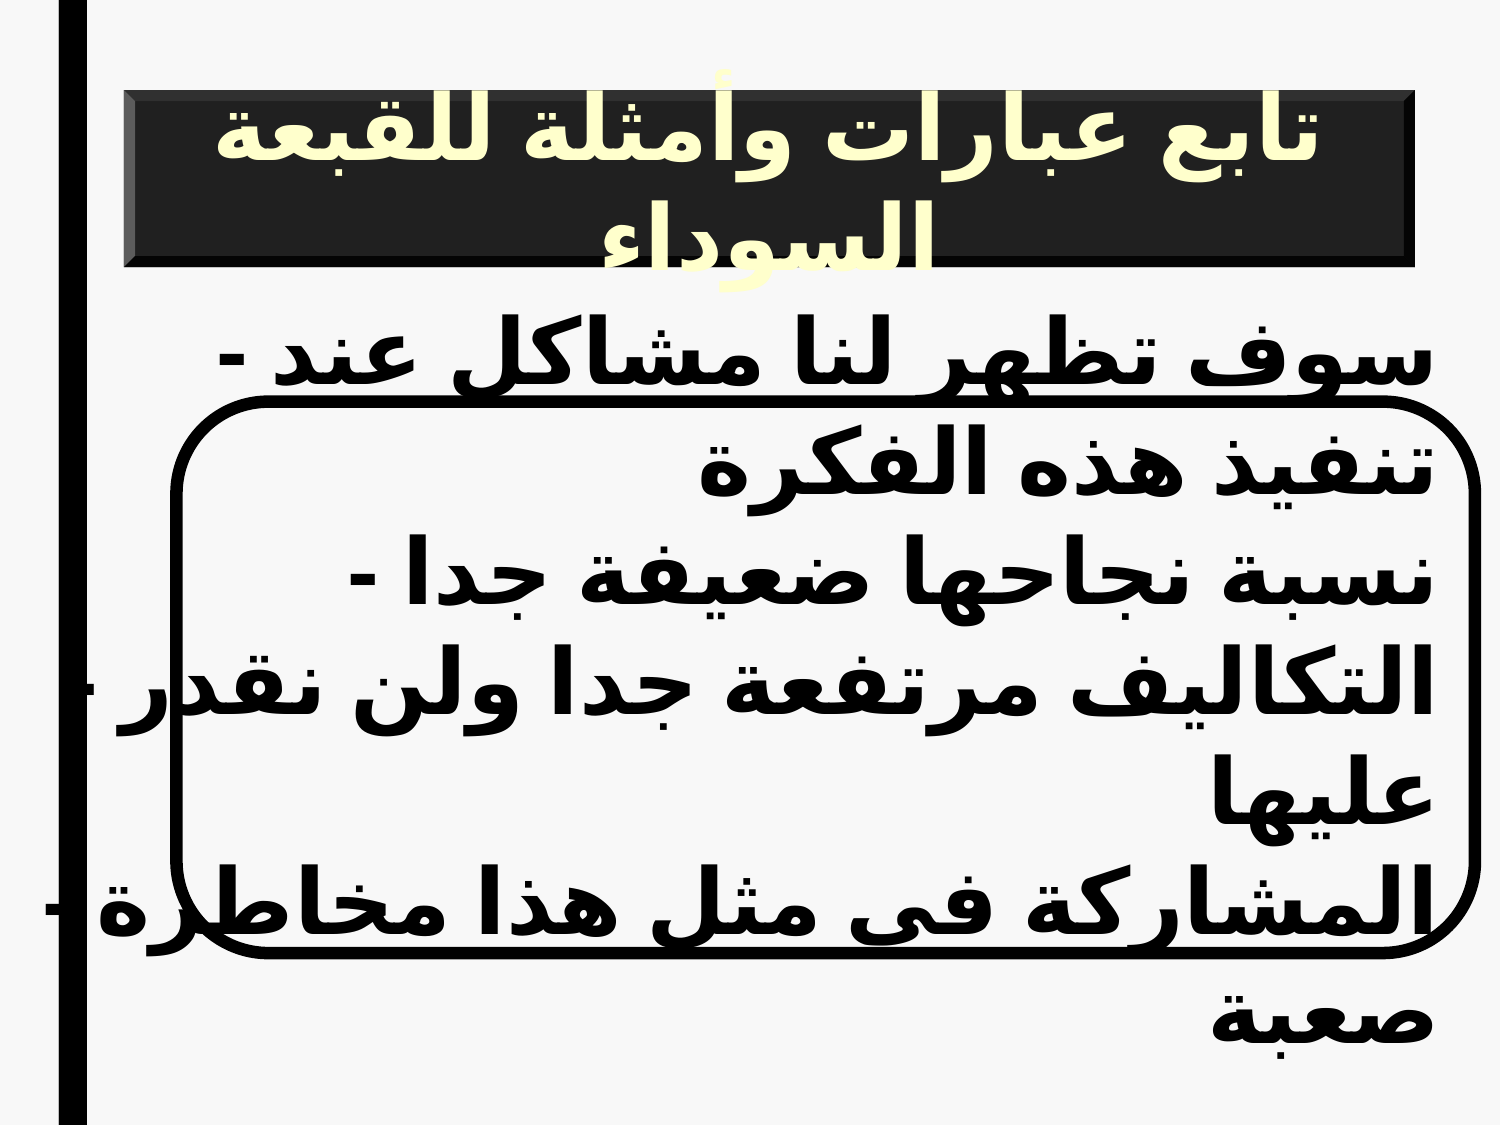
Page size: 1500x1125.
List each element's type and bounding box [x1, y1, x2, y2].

text_box [24, 363, 1476, 991]
text_box [123, 89, 1416, 268]
